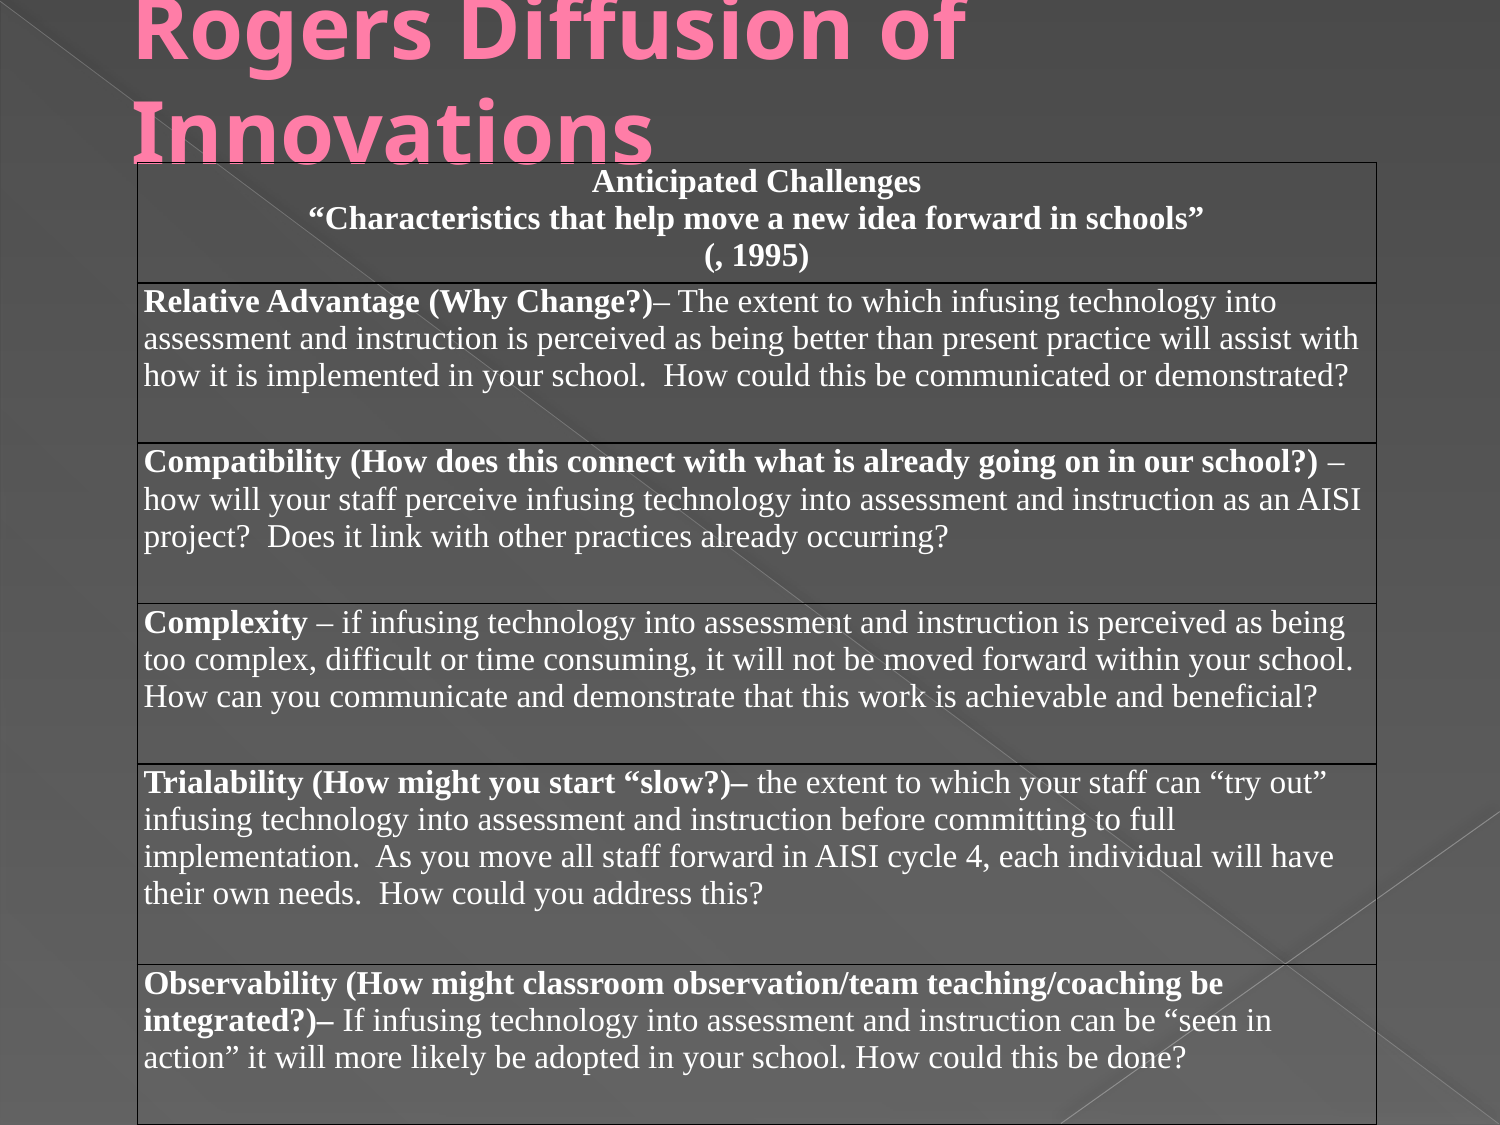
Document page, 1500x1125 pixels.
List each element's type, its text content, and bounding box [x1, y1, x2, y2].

table_cell Observability (How might classroom observation/team teaching/coaching be integrated?)– If infusing technology into assessment and instruction can be “seen in action” it will more likely be adopted in your school. How could this be done? [138, 965, 1376, 1124]
title Rogers Diffusion of Innovations [37, 75, 1438, 192]
table_cell Complexity – if infusing technology into assessment and instruction is perceived as being too complex, difficult or time consuming, it will not be moved forward within your school. How can you communicate and demonstrate that this work is achievable and beneficial? [138, 604, 1376, 763]
table_cell Trialability (How might you start “slow?)– the extent to which your staff can “try out” infusing technology into assessment and instruction before committing to full implementation. As you move all staff forward in AISI cycle 4, each individual will have their own needs. How could you address this? [138, 765, 1376, 964]
table_cell Compatibility (How does this connect with what is already going on in our school?) – how will your staff perceive infusing technology into assessment and instruction as an AISI project? Does it link with other practices already occurring? [138, 444, 1376, 603]
text_box [0, 0, 1500, 75]
table_cell Relative Advantage (Why Change?)– The extent to which infusing technology into assessment and instruction is perceived as being better than present practice will assist with how it is implemented in your school. How could this be communicated or demonstrated? [138, 284, 1376, 442]
table_header Anticipated Challenges “Characteristics that help move a new idea forward in schools” (, 1995) [138, 163, 1376, 282]
